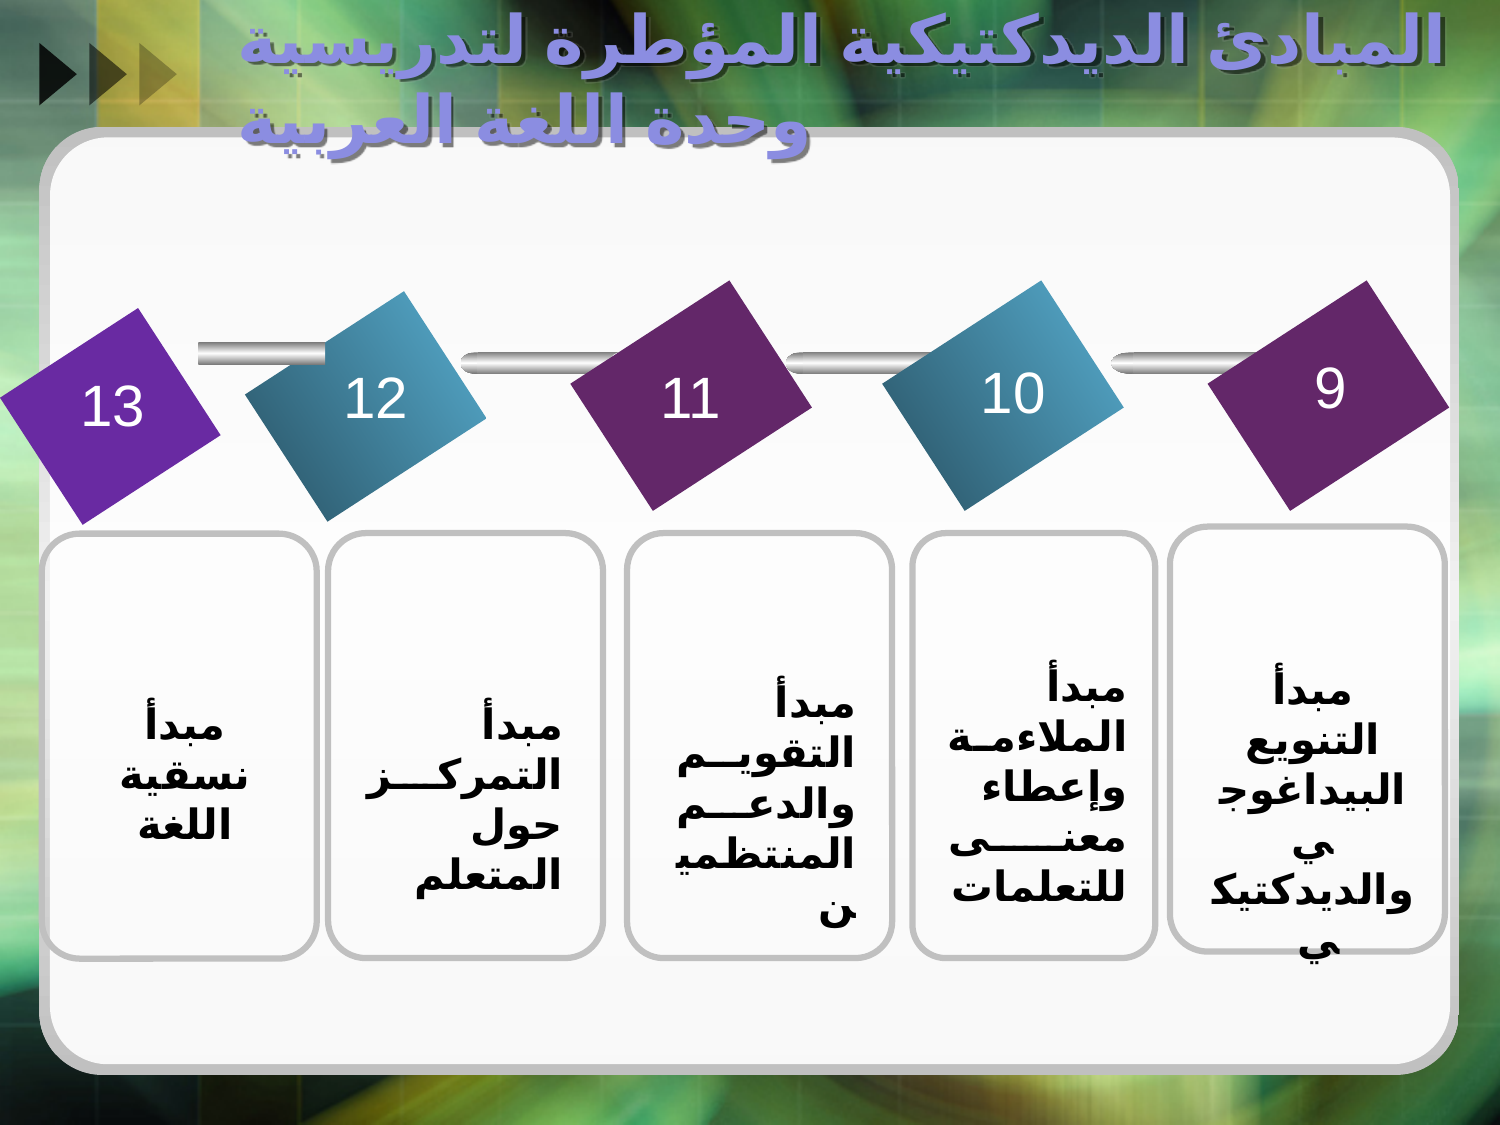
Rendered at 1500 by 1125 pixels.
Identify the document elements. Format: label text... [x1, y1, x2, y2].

text_box 13 [65, 360, 161, 446]
text_box مبدأ نسقية اللغة [64, 690, 305, 856]
text_box [627, 533, 893, 959]
text_box مبدأ التمركز حول المتعلم [353, 690, 578, 905]
text_box [41, 533, 317, 959]
text_box [912, 533, 1156, 959]
text_box مبدأ التنويع البيداغوجي والديدكتيكي [1188, 655, 1438, 971]
text_box مبدأ الملاءمة وإعطاء معنى للتعلمات [933, 652, 1143, 918]
picture [0, 0, 1500, 1125]
title المبادئ الديدكتيكية المؤطرة لتدريسية وحدة اللغة العربية [222, 30, 1473, 124]
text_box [270, 319, 1424, 483]
text_box [328, 533, 604, 959]
text_box [0, 308, 221, 525]
text_box [1169, 526, 1445, 947]
text_box مبدأ التقويم والدعم المنتظمين [661, 668, 871, 934]
text_box [744, 659, 933, 715]
text_box [198, 342, 265, 365]
